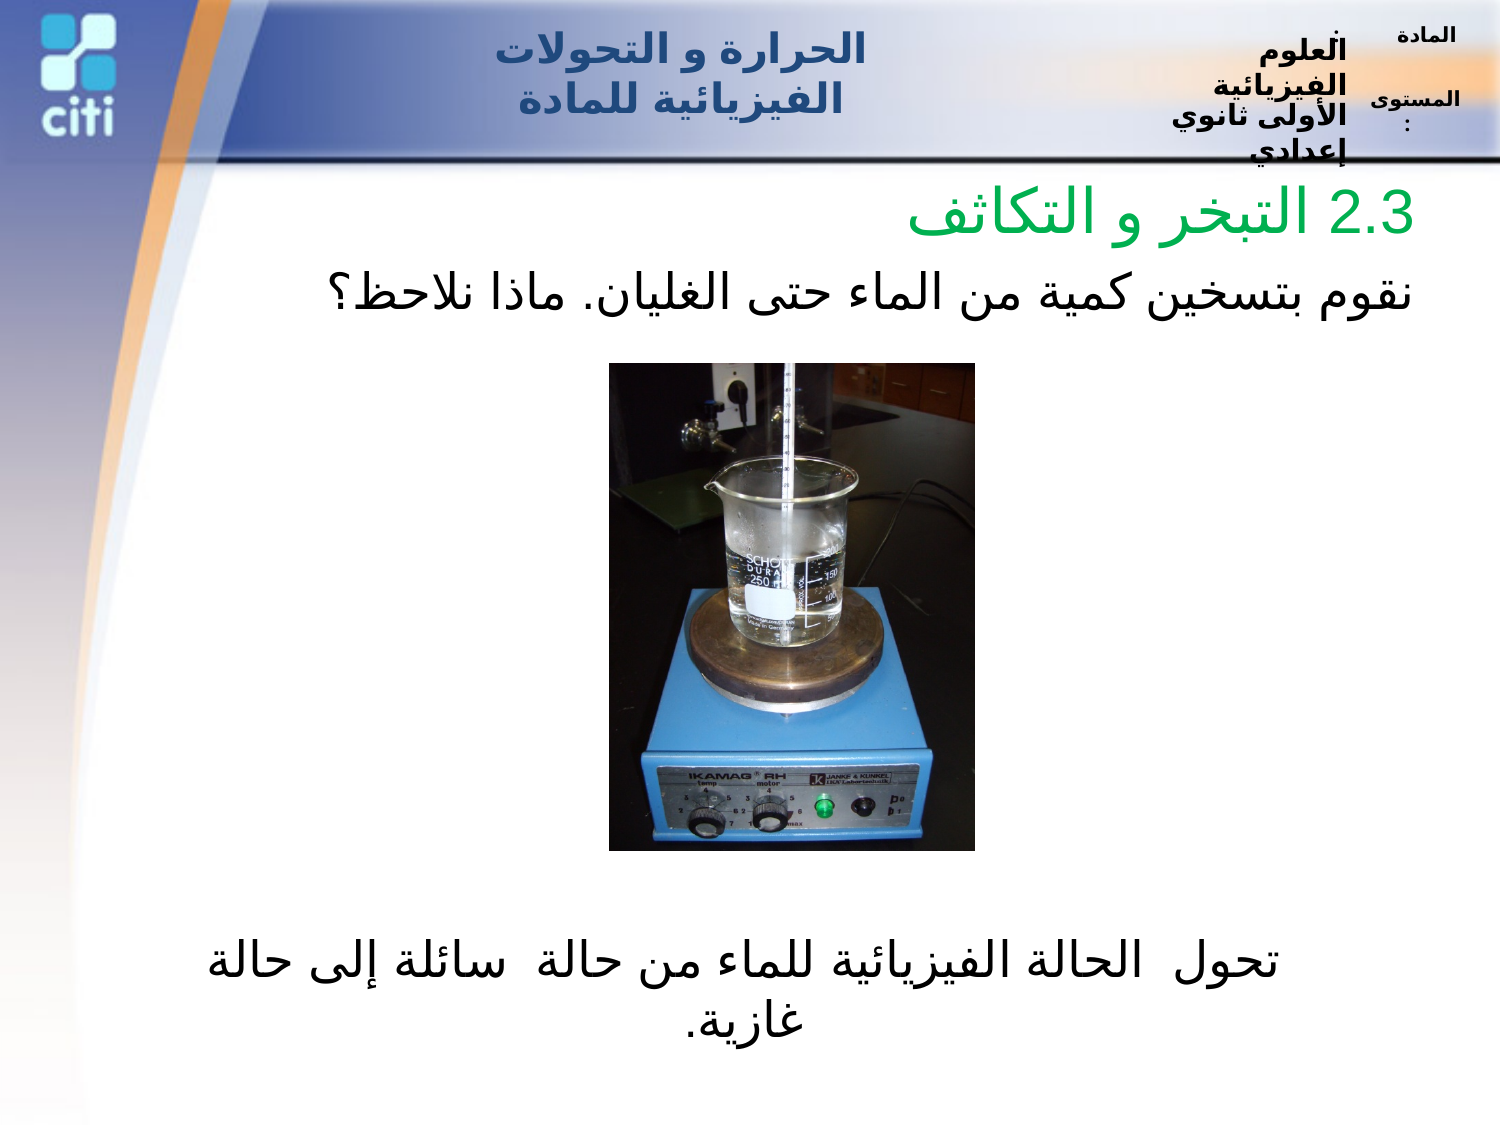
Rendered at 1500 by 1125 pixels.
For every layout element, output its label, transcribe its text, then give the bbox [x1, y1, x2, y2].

picture [0, 0, 1500, 1125]
text_box 2.3 التبخر و التكاثف [750, 164, 1430, 254]
text_box نقوم بتسخين كمية من الماء حتى الغليان. ماذا نلاحظ؟ [81, 252, 1430, 327]
text_box تحول الحالة الفيزيائية للماء من حالة سائلة إلى حالة غازية. [128, 920, 1360, 1055]
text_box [399, 23, 1478, 140]
